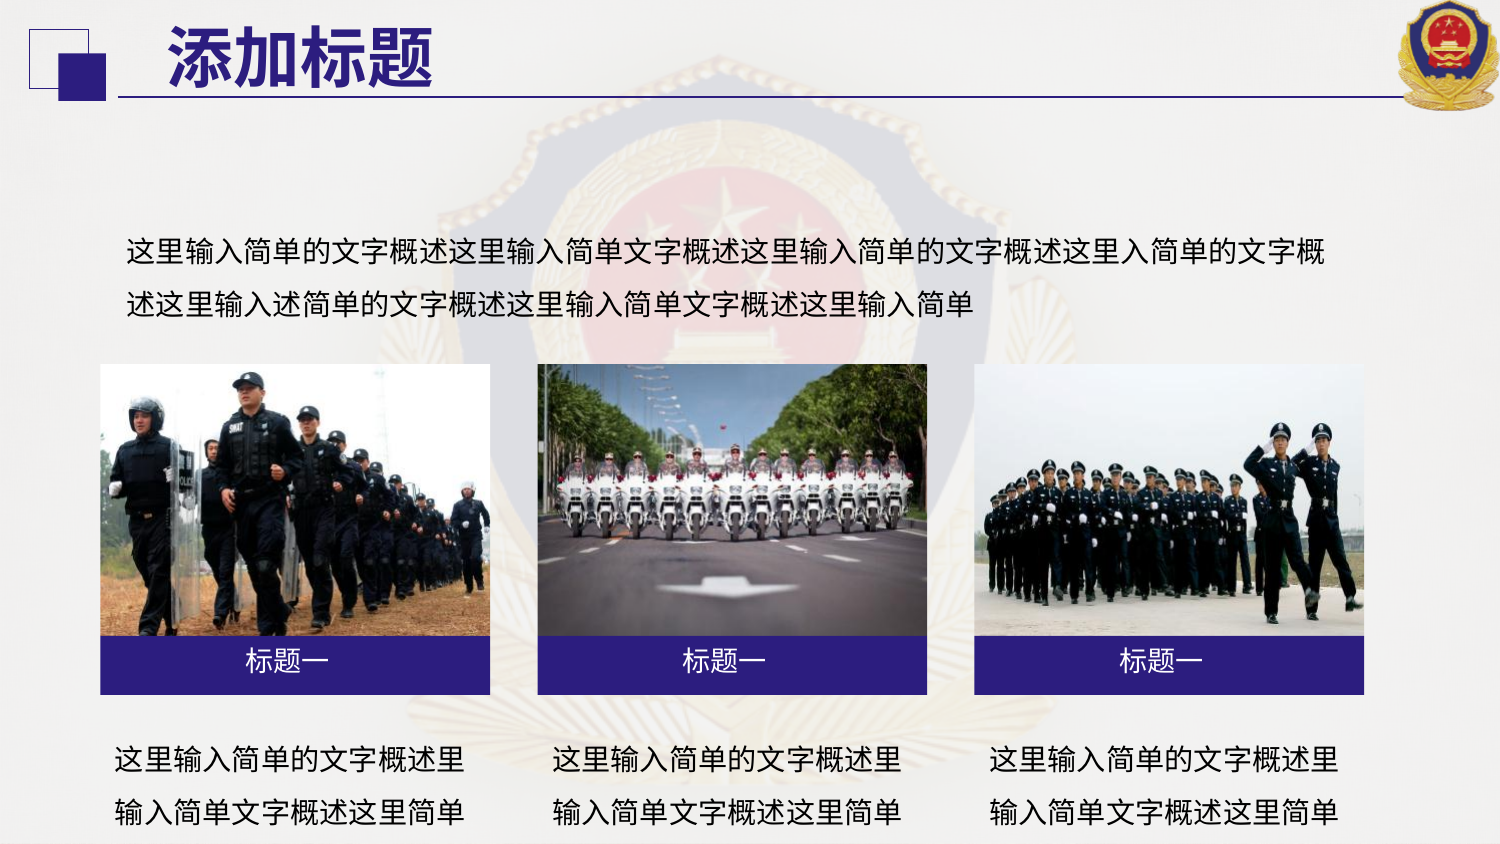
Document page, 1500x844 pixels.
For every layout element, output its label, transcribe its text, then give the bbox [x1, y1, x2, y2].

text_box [537, 635, 928, 697]
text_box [100, 635, 491, 697]
text_box [100, 364, 491, 635]
text_box [974, 364, 1365, 635]
text_box 这里输入简单的文字概述里输入简单文字概述这里简单 [537, 716, 928, 837]
text_box 这里输入简单的文字概述里输入简单文字概述这里简单 [100, 716, 491, 837]
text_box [974, 635, 1365, 697]
picture [1370, 0, 1500, 130]
text_box [29, 28, 90, 89]
text_box 添加标题 [152, 17, 686, 83]
text_box 这里输入简单的文字概述这里输入简单文字概述这里输入简单的文字概述这里入简单的文字概述这里输入述简单的文字概述这里输入简单文字概述这里输入简单 [111, 208, 1353, 329]
text_box 这里输入简单的文字概述里输入简单文字概述这里简单 [974, 716, 1365, 837]
text_box [537, 364, 928, 635]
text_box [57, 52, 107, 102]
